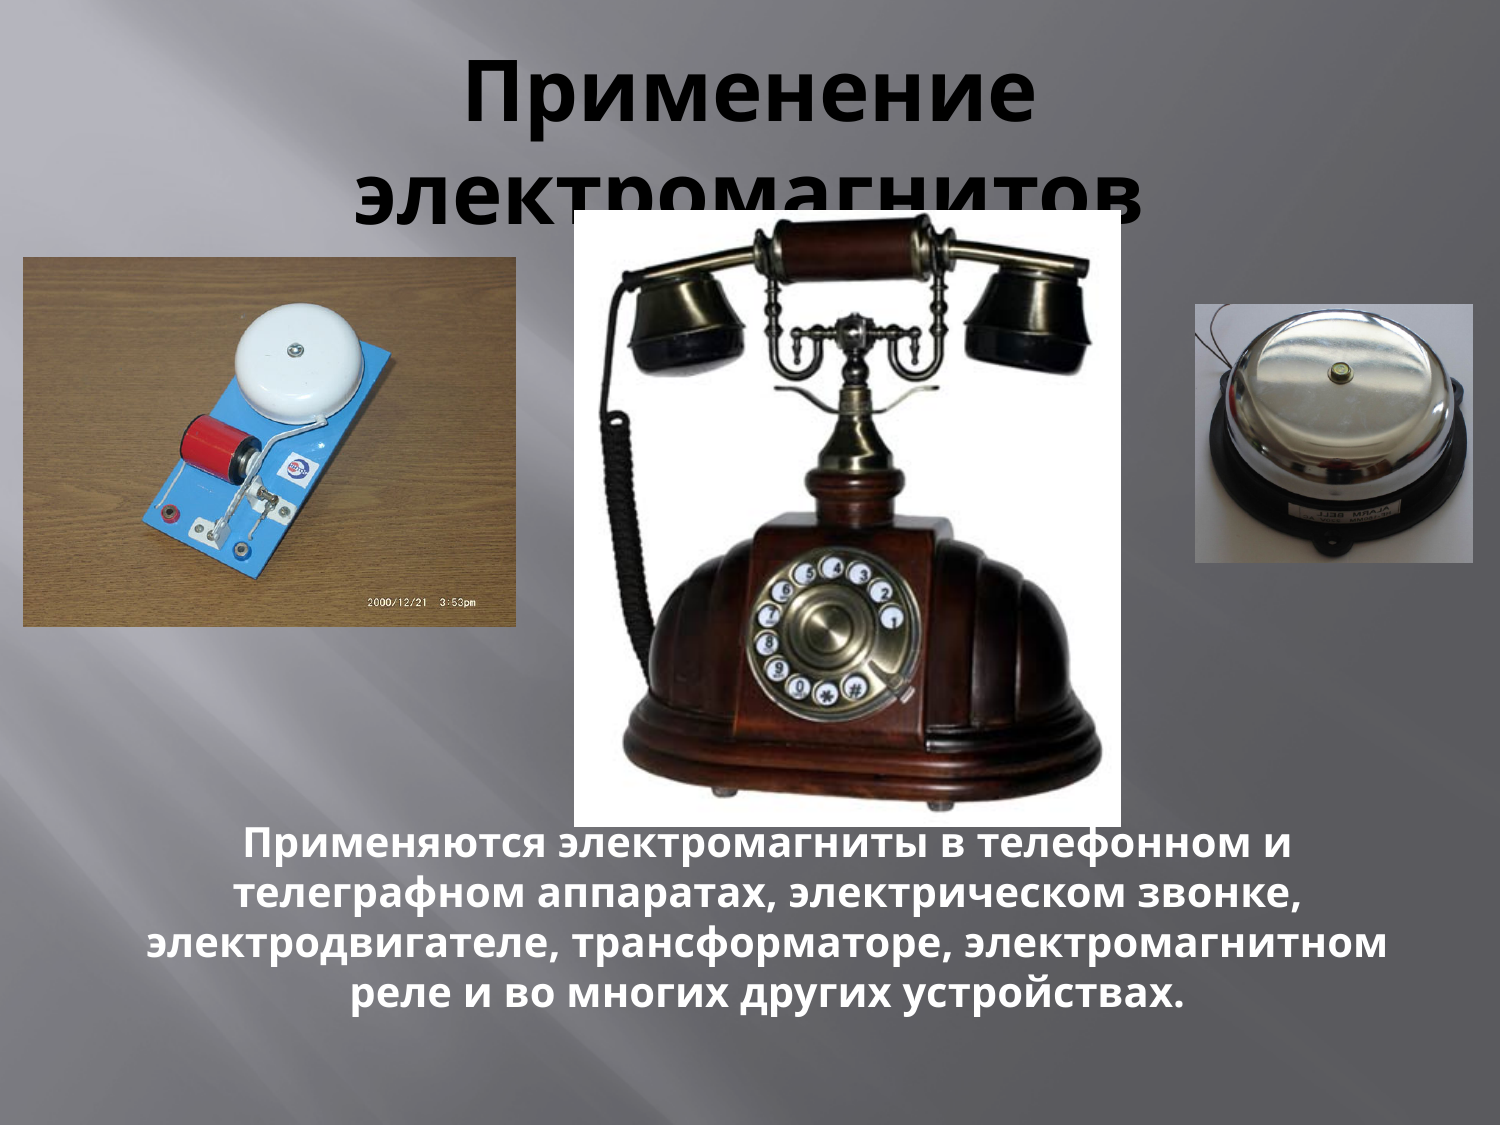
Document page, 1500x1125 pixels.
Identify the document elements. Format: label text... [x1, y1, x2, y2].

title Применение электромагнитов [75, 45, 1425, 233]
picture [1195, 304, 1473, 563]
picture [573, 210, 1122, 827]
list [23, 257, 516, 628]
text_box Применяются электромагниты в телефонном и телеграфном аппаратах, электрическом звонке, электродвигателе, трансформаторе, электромагнитном реле и во многих других устройствах. [117, 808, 1418, 1024]
